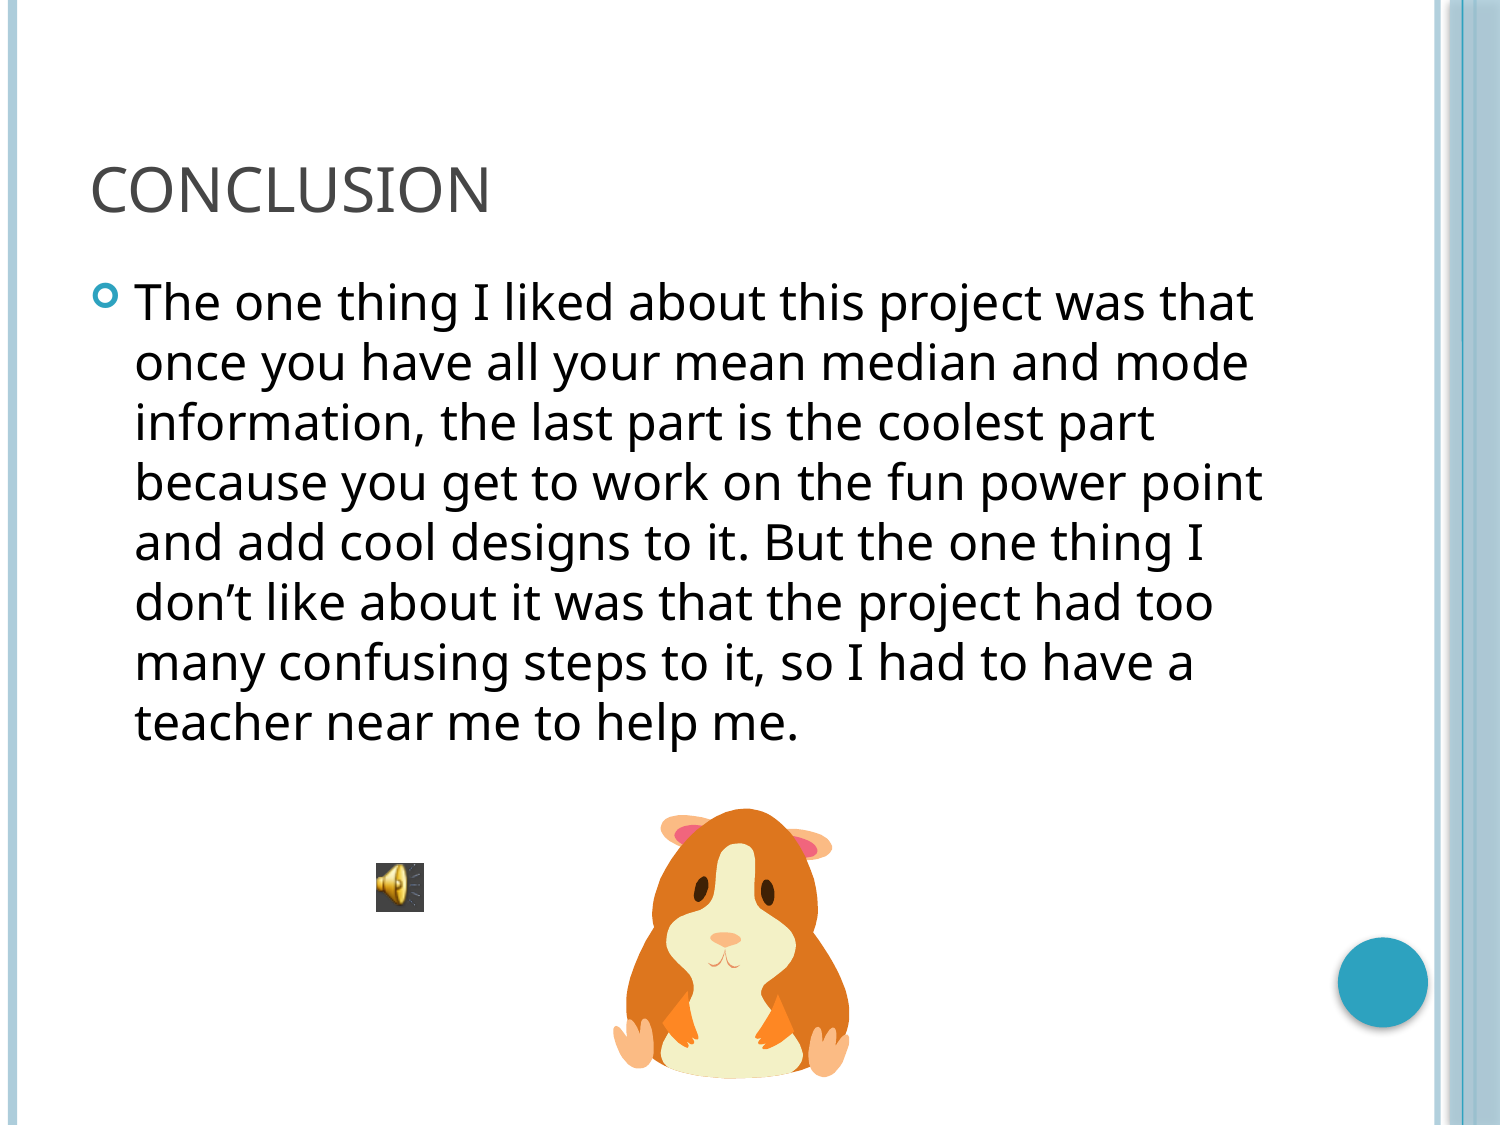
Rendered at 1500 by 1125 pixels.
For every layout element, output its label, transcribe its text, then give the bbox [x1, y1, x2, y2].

list The one thing I liked about this project was that once you have all your mean median and mode information, the last part is the coolest part because you get to work on the fun power point and add cool designs to it. But the one thing I don’t like about it was that the project had too many confusing steps to it, so I had to have a teacher near me to help me. [75, 262, 1300, 1062]
title conclusion [75, 45, 1300, 233]
picture [374, 861, 426, 913]
picture [611, 807, 851, 1080]
